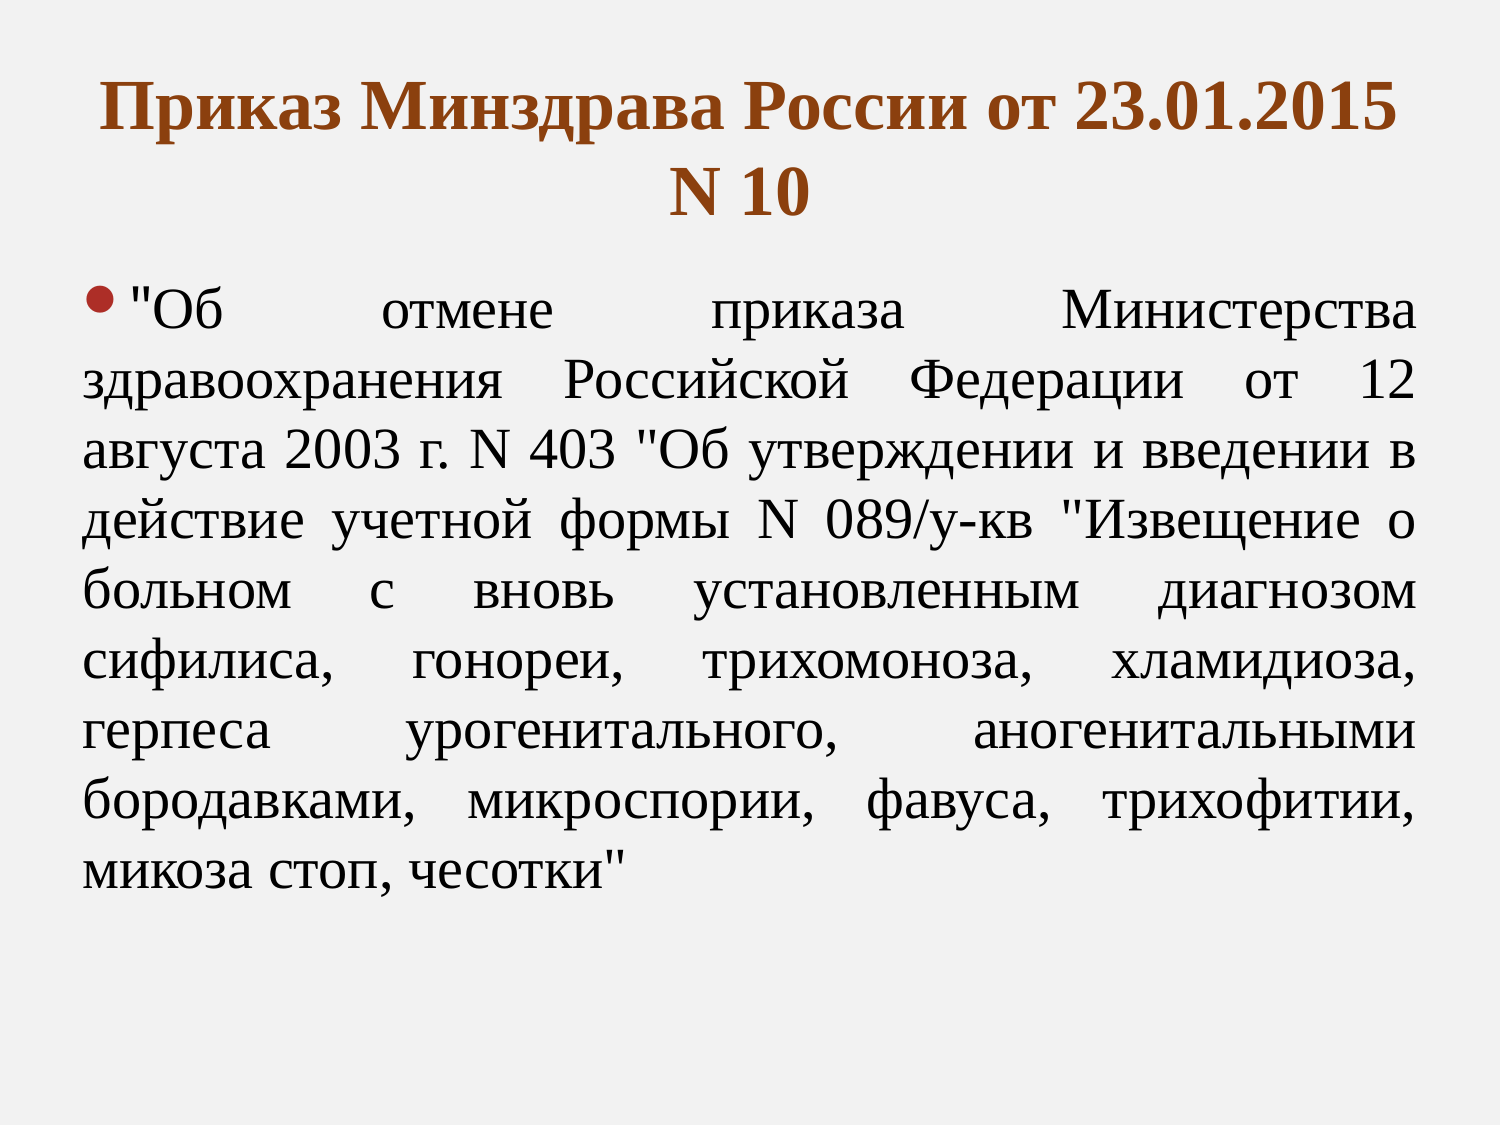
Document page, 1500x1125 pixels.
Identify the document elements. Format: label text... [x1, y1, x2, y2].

list "Об отмене приказа Министерства здравоохранения Российской Федерации от 12 августа 2003 г. N 403 "Об утверждении и введении в действие учетной формы N 089/у-кв "Извещение о больном с вновь установленным диагнозом сифилиса, гонореи, трихомоноза, хламидиоза, герпеса урогенитального, аногенитальными бородавками, микроспории, фавуса, трихофитии, микоза стоп, чесотки" [75, 262, 1425, 1005]
title Приказ Минздрава России от 23.01.2015 N 10 [75, 50, 1425, 238]
